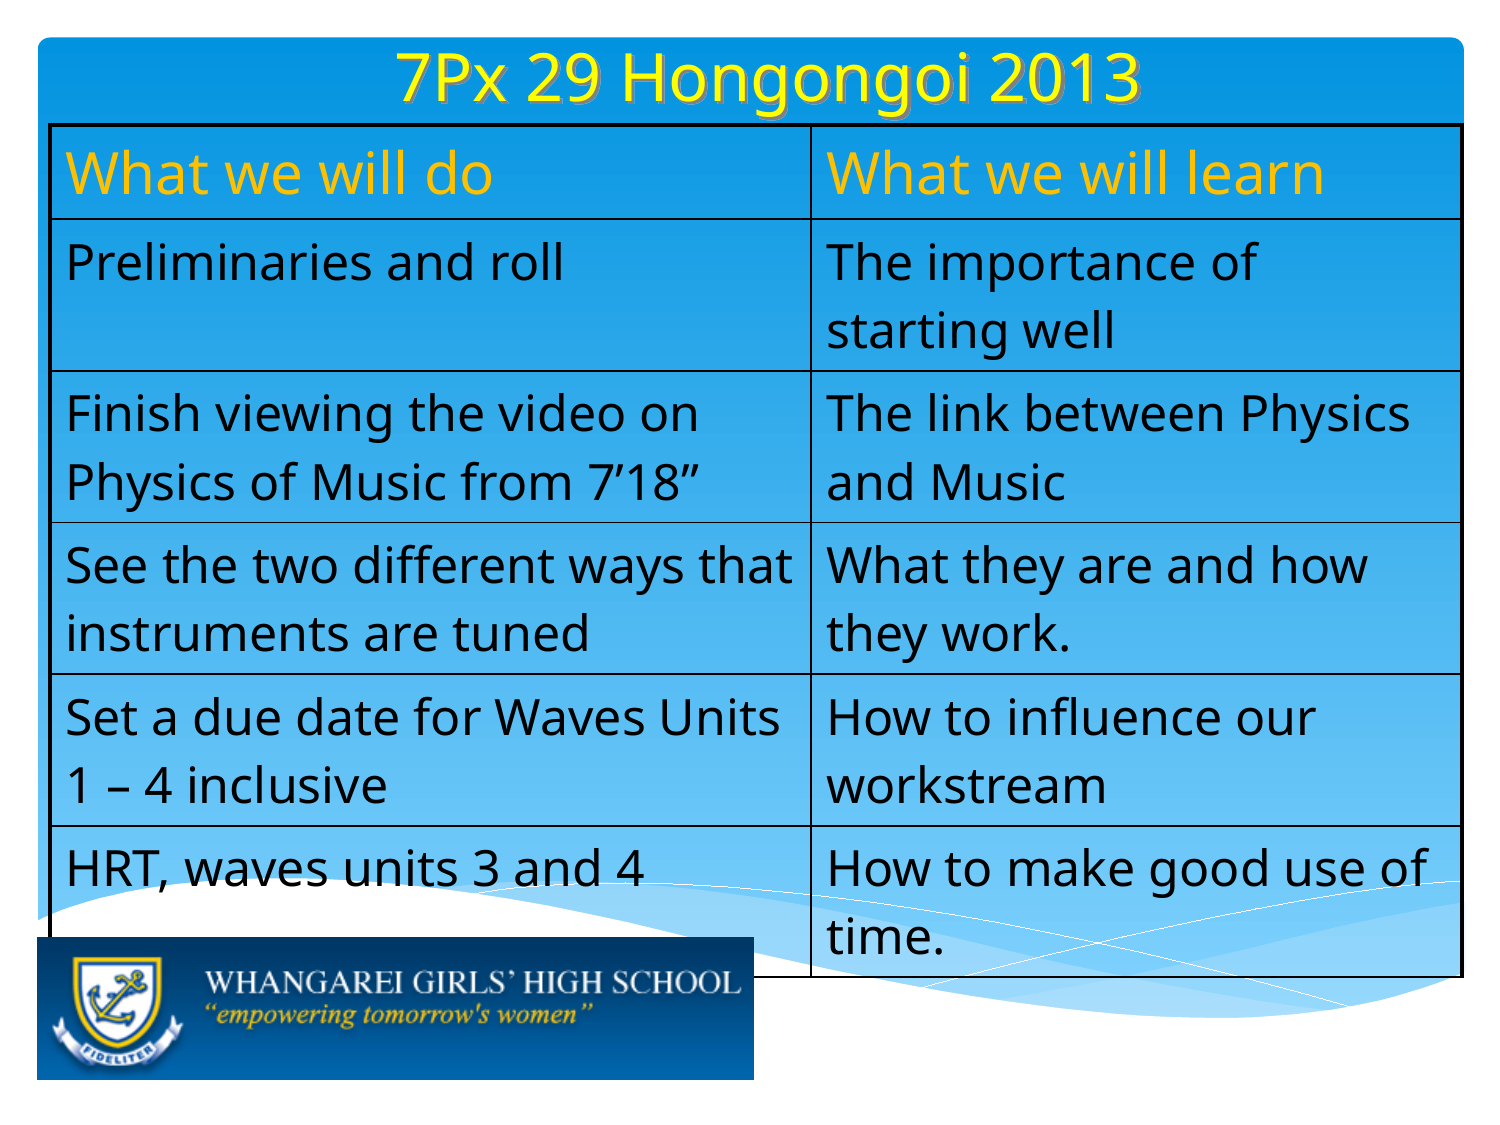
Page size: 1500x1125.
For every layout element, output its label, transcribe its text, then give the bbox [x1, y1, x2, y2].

table_cell See the two different ways that instruments are tuned [52, 523, 810, 673]
table_header What we will do [52, 127, 810, 218]
table_cell Finish viewing the video on Physics of Music from 7’18” [52, 372, 810, 522]
table_cell The link between Physics and Music [812, 372, 1460, 522]
table_cell The importance of starting well [812, 220, 1460, 370]
table_cell Preliminaries and roll [52, 220, 810, 370]
picture [37, 937, 754, 1080]
table_cell What they are and how they work. [812, 523, 1460, 673]
table_cell How to influence our workstream [812, 675, 1460, 825]
table_header What we will learn [812, 127, 1460, 218]
table_cell How to make good use of time. [812, 827, 1460, 976]
text_box 7Px 29 Hongongoi 2013 [162, 24, 1375, 123]
table_cell Set a due date for Waves Units 1 – 4 inclusive [52, 675, 810, 825]
table_cell HRT, waves units 3 and 4 [52, 827, 810, 976]
